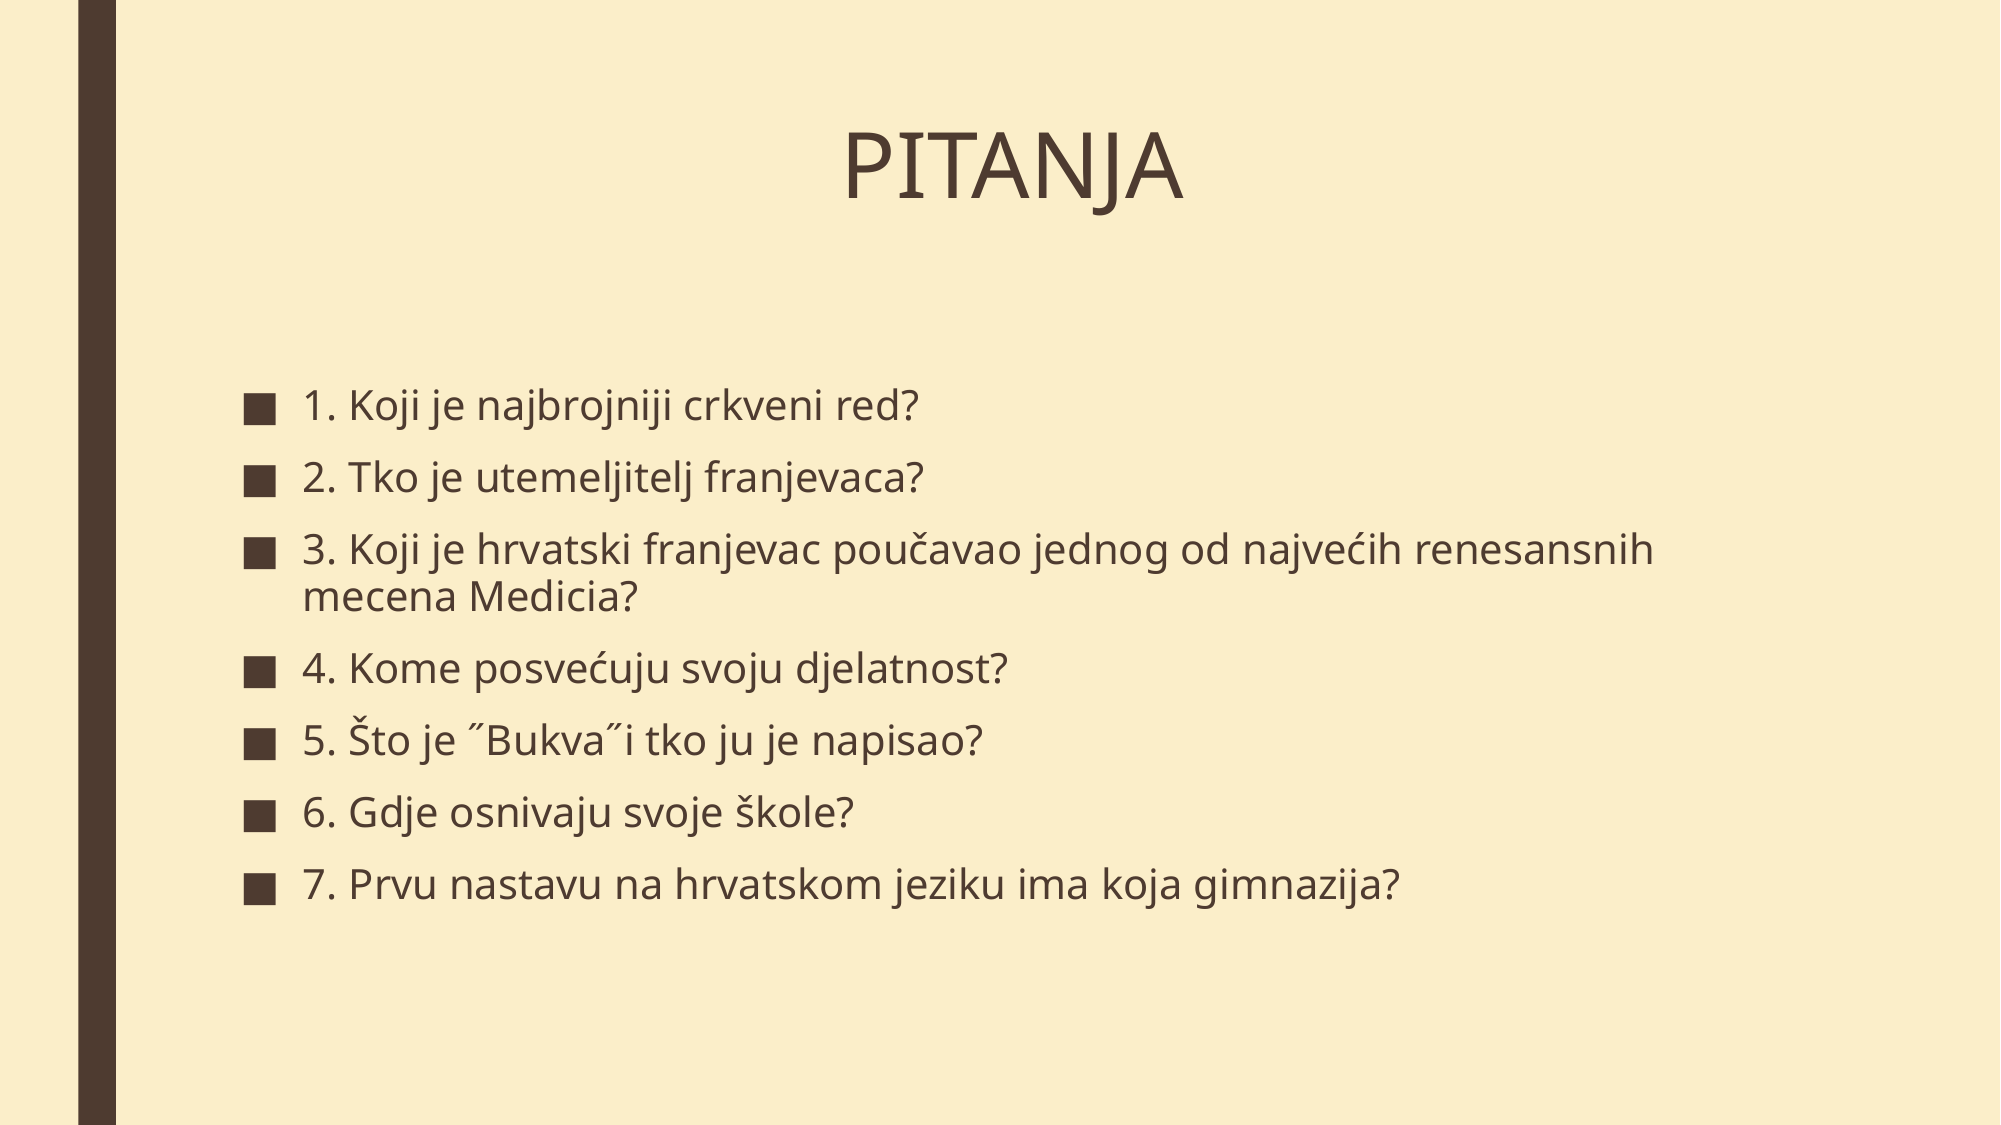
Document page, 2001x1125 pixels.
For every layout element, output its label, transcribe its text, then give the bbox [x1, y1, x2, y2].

list 1. Koji je najbrojniji crkveni red? 2. Tko je utemeljitelj franjevaca? 3. Koji je hrvatski franjevac poučavao jednog od najvećih renesansnih mecena Medicia? 4. Kome posvećuju svoju djelatnost? 5. Što je ˝Bukva˝i tko ju je napisao? 6. Gdje osnivaju svoje škole? 7. Prvu nastavu na hrvatskom jeziku ima koja gimnazija? [225, 375, 1800, 963]
title PITANJA [225, 112, 1800, 357]
